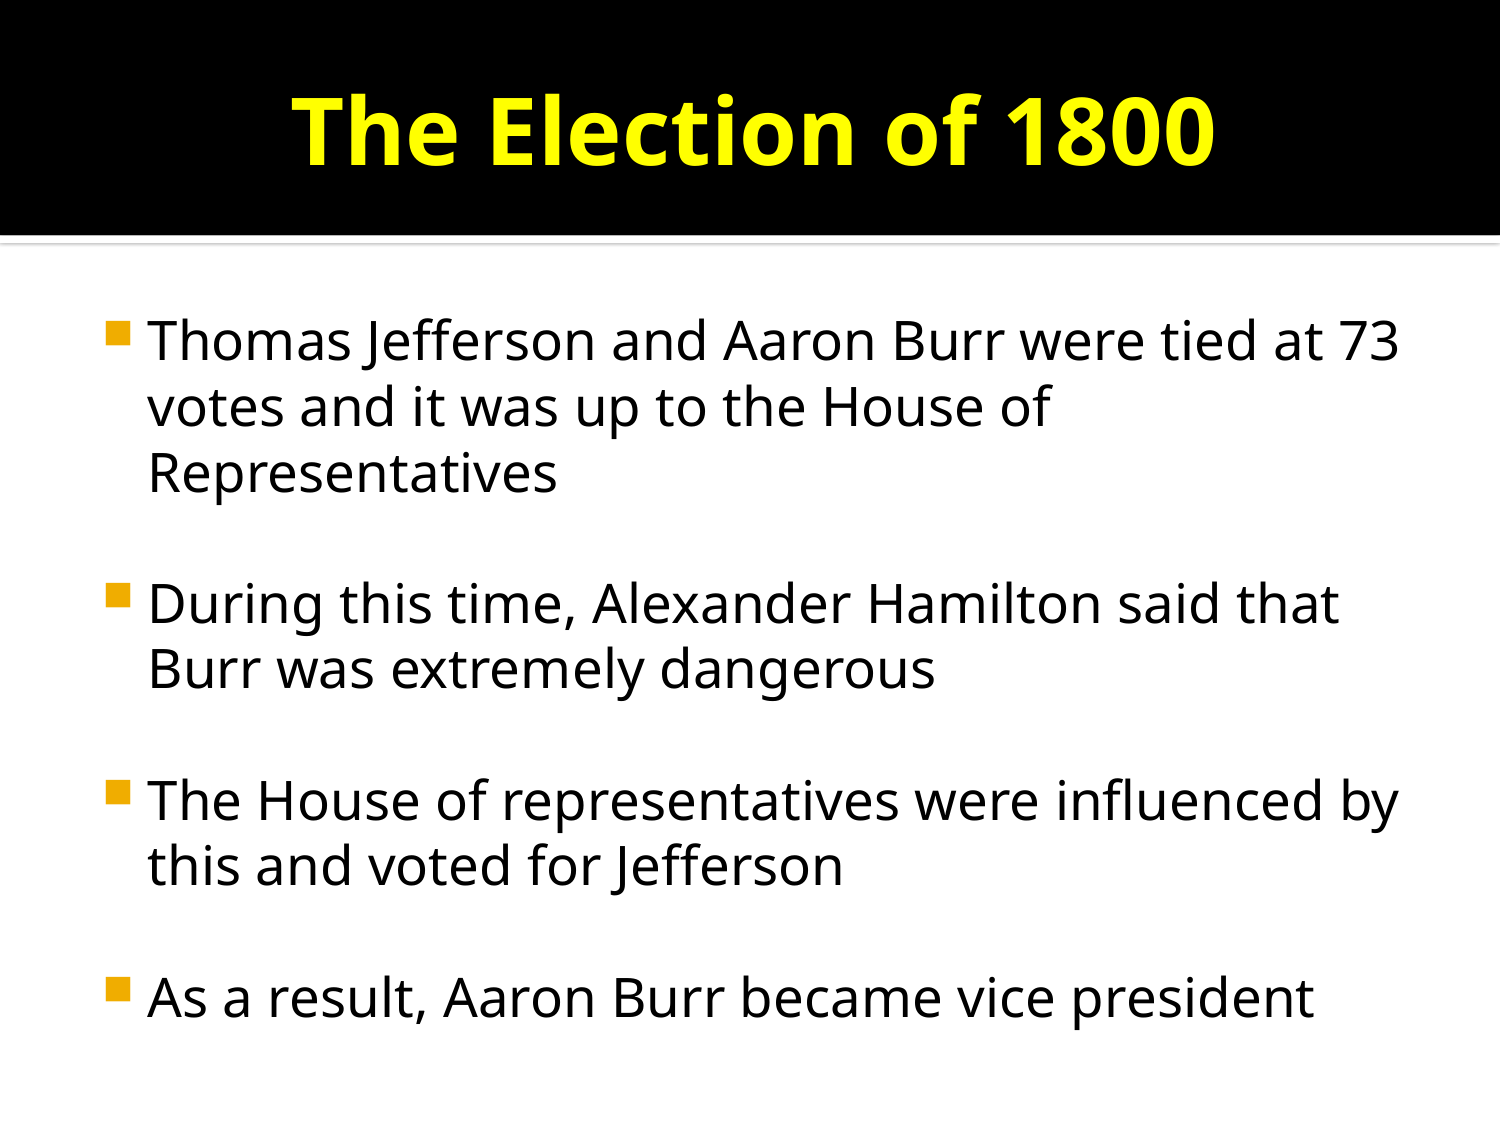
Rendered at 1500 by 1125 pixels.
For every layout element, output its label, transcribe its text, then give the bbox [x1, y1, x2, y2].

title The Election of 1800 [75, 25, 1425, 231]
list Thomas Jefferson and Aaron Burr were tied at 73 votes and it was up to the House of Representatives During this time, Alexander Hamilton said that Burr was extremely dangerous The House of representatives were influenced by this and voted for Jefferson As a result, Aaron Burr became vice president [75, 291, 1425, 1050]
